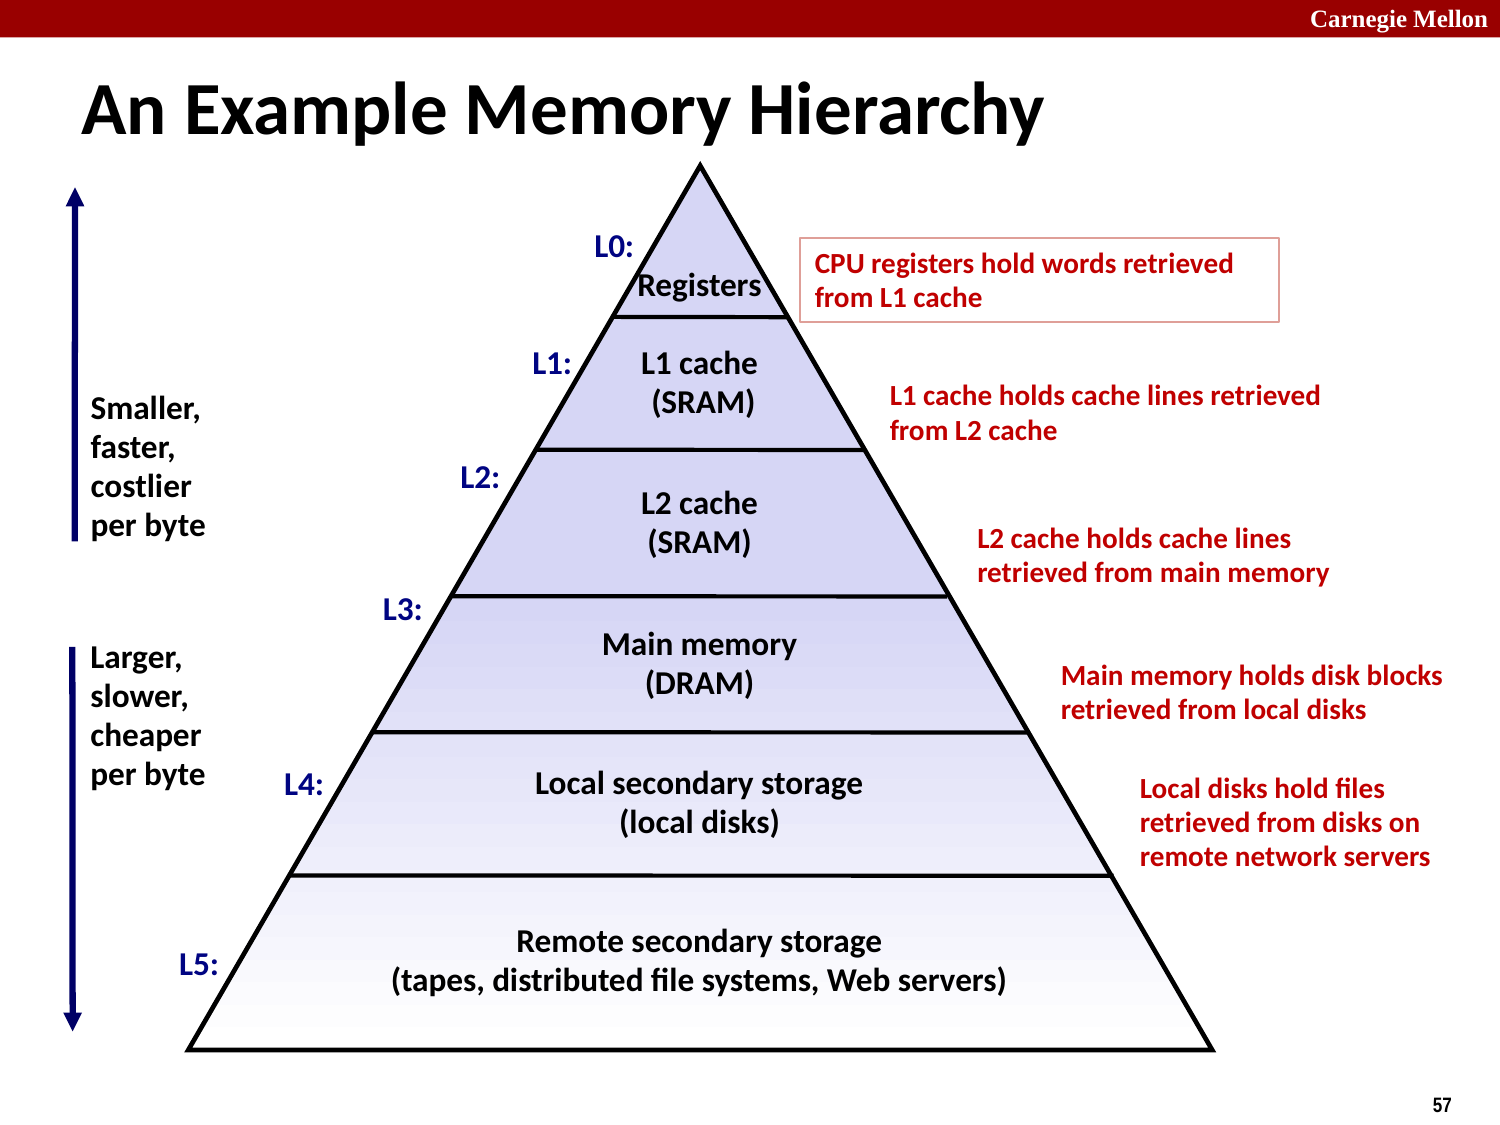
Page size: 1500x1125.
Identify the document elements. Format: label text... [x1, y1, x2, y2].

text_box Smaller, faster, costlier per byte [75, 380, 221, 553]
text_box Larger, slower, cheaper per byte [75, 629, 225, 801]
text_box L1 cache holds cache lines retrieved from L2 cache [875, 370, 1341, 455]
text_box [537, 298, 864, 447]
text_box L2: [445, 449, 516, 504]
text_box CPU registers hold words retrieved from L1 cache [800, 238, 1279, 322]
text_box Registers [622, 257, 777, 312]
text_box [373, 451, 1027, 730]
text_box [188, 876, 1213, 1051]
text_box L4: [269, 756, 339, 811]
text_box L3: [368, 581, 438, 636]
text_box [650, 165, 754, 257]
text_box Main memory holds disk blocks retrieved from local disks [1046, 650, 1497, 735]
title An Example Memory Hierarchy [66, 40, 1497, 170]
text_box L1: [517, 335, 588, 390]
text_box L1 cache (SRAM) [626, 335, 773, 430]
text_box L0: [579, 218, 650, 274]
text_box Remote secondary storage (tapes, distributed file systems, Web servers) [376, 913, 1023, 1007]
text_box [68, 187, 82, 542]
text_box Local disks hold files retrieved from disks on remote network servers [1124, 763, 1464, 882]
text_box L5: [164, 936, 235, 991]
text_box [66, 646, 79, 1032]
text_box [289, 735, 1111, 875]
text_box Main memory (DRAM) [586, 616, 813, 710]
text_box Local secondary storage (local disks) [520, 755, 879, 850]
text_box L2 cache (SRAM) [626, 475, 773, 569]
text_box L2 cache holds cache lines retrieved from main memory [962, 513, 1394, 597]
